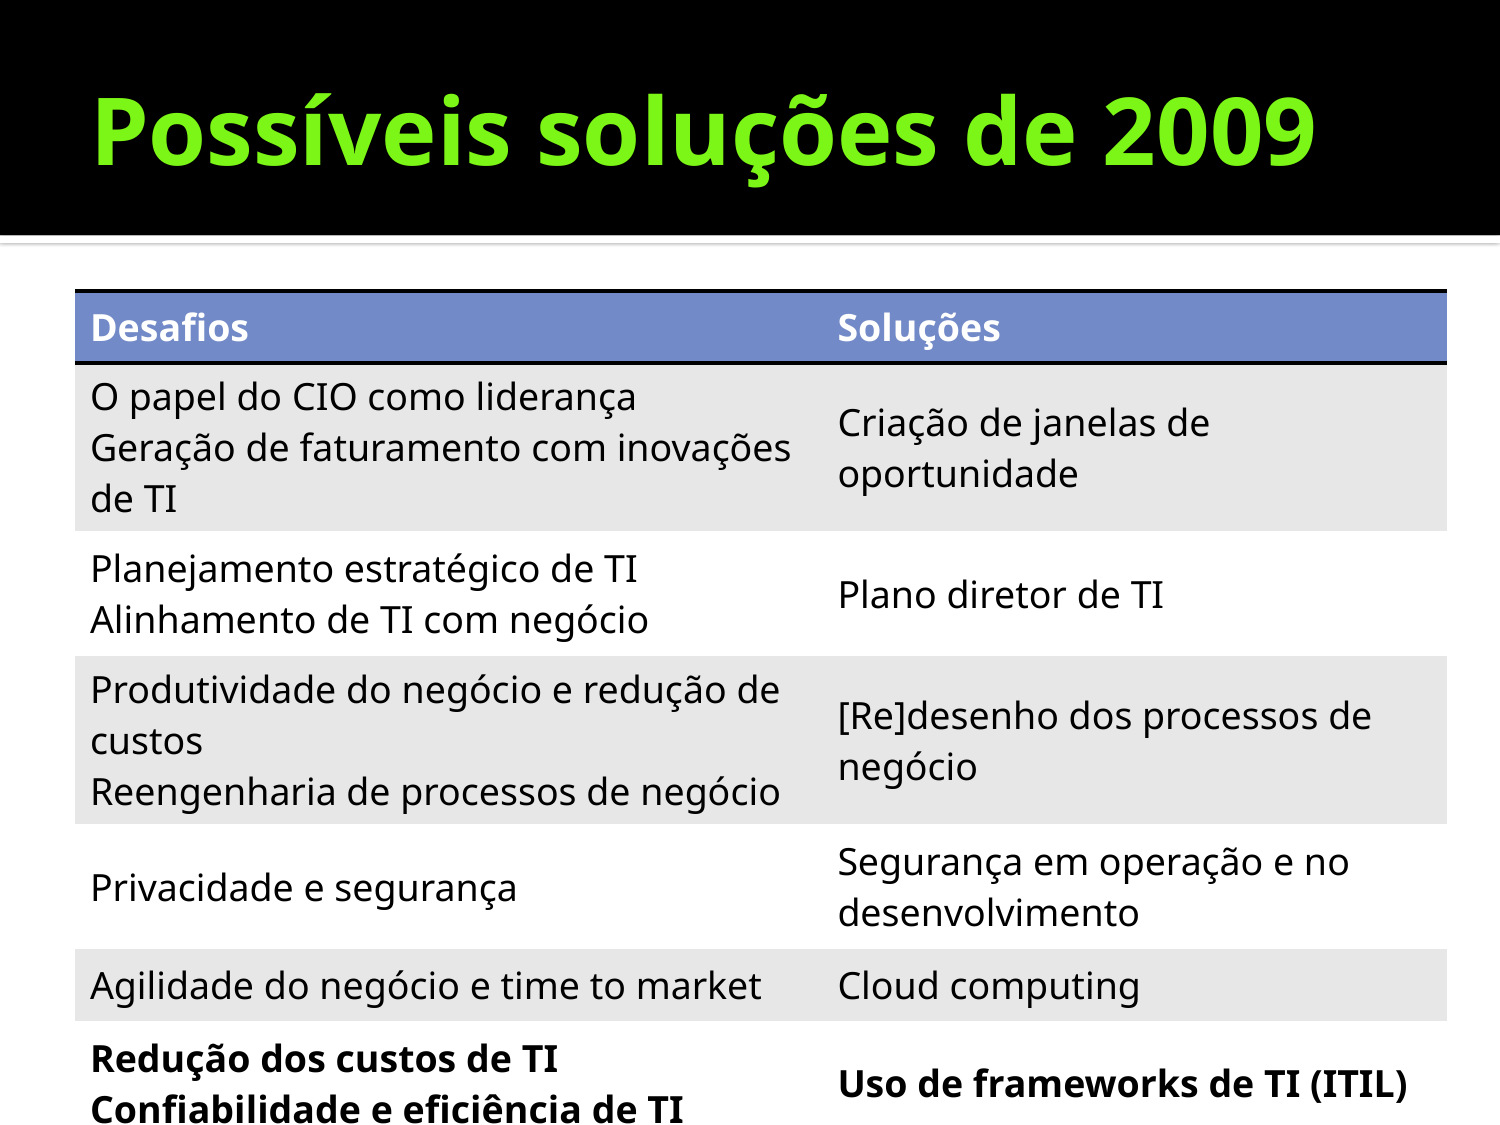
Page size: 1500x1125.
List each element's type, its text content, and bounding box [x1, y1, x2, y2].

table_cell Cloud computing [822, 949, 1447, 1021]
table_header Desafios [75, 293, 822, 361]
table_cell [Re]desenho dos processos de negócio [822, 656, 1447, 824]
title Possíveis soluções de 2009 [75, 25, 1425, 231]
table_cell Segurança em operação e no desenvolvimento [822, 824, 1447, 949]
table_cell Agilidade do negócio e time to market [75, 949, 822, 1021]
table_cell O papel do CIO como liderança Geração de faturamento com inovações de TI [75, 365, 822, 531]
table_cell Privacidade e segurança [75, 824, 822, 949]
table_cell Criação de janelas de oportunidade [822, 365, 1447, 531]
table_header Soluções [822, 293, 1447, 361]
table_cell Redução dos custos de TI Confiabilidade e eficiência de TI [75, 1021, 822, 1125]
table_cell Plano diretor de TI [822, 531, 1447, 656]
table_cell Planejamento estratégico de TI Alinhamento de TI com negócio [75, 531, 822, 656]
table_cell Uso de frameworks de TI (ITIL) [822, 1021, 1447, 1125]
table_cell Produtividade do negócio e redução de custos Reengenharia de processos de negócio [75, 656, 822, 824]
